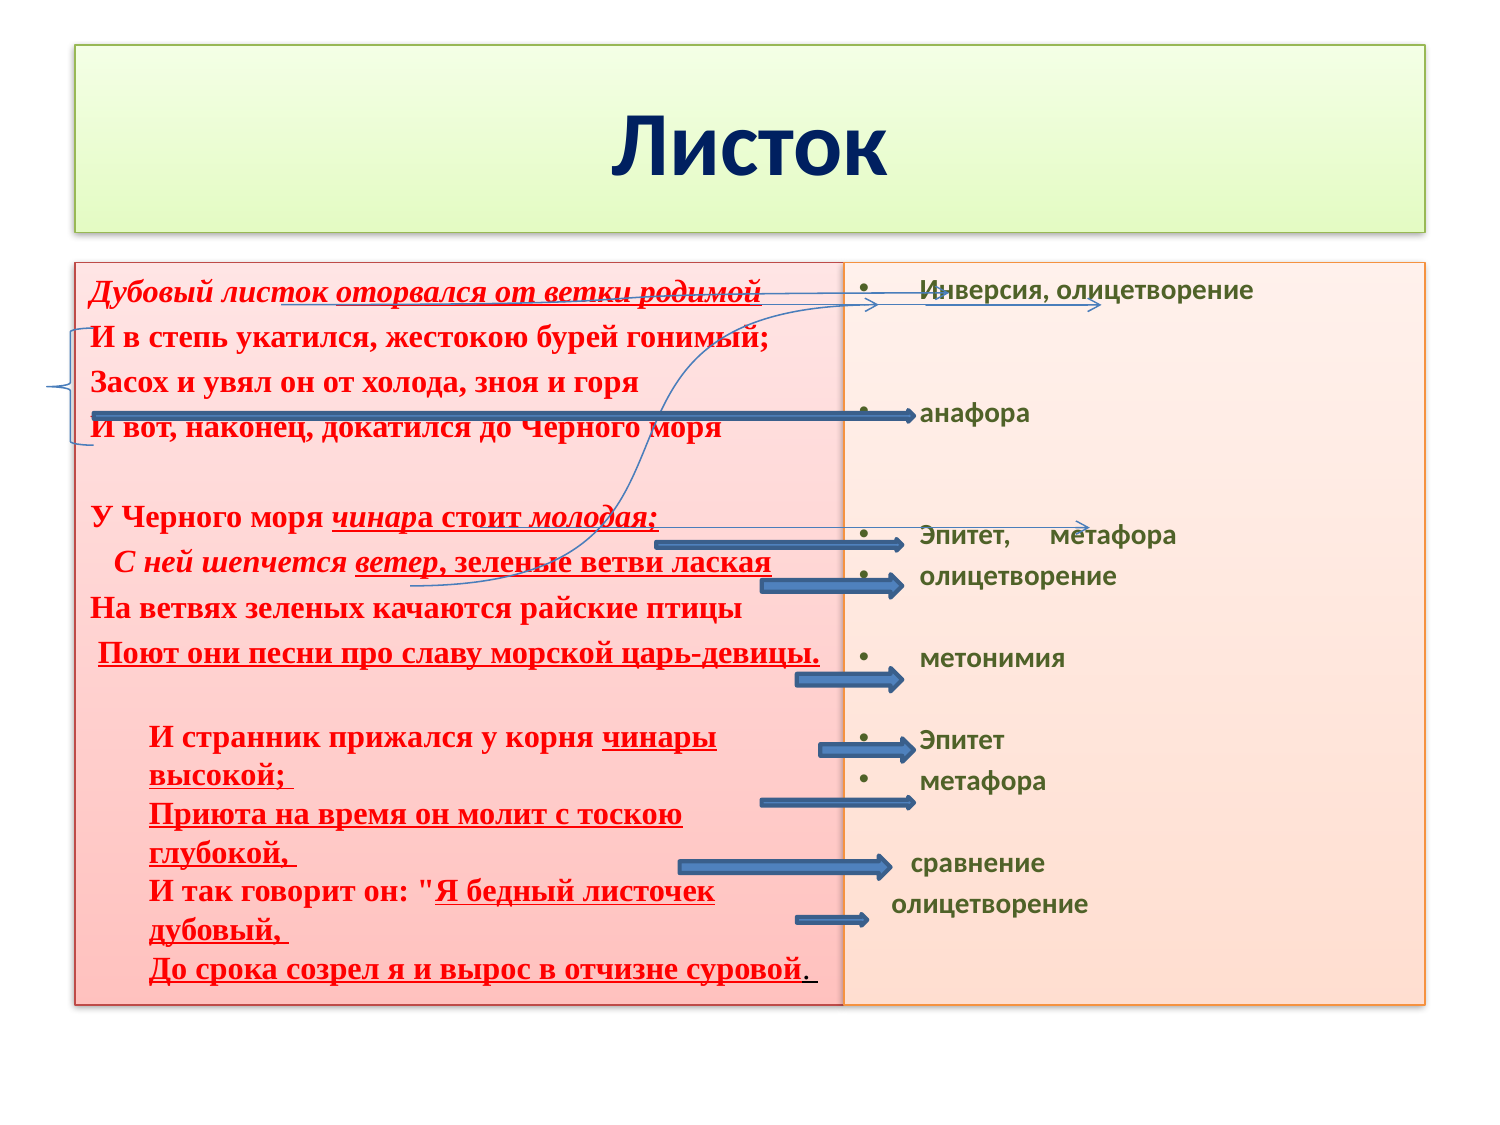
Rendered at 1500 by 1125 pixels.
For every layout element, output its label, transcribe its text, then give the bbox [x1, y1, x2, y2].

text_box [885, 537, 905, 553]
text_box [759, 794, 917, 811]
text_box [409, 313, 880, 587]
text_box [91, 410, 404, 421]
text_box [794, 666, 905, 694]
list Инверсия, олицетворение анафора Эпитет, метафора олицетворение метонимия Эпитет метафора сравнение олицетворение [843, 262, 1426, 1006]
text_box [280, 292, 950, 305]
text_box [818, 736, 917, 764]
title Листок [74, 44, 1426, 233]
list Дубовый листок оторвался от ветки родимой И в степь укатился, жестокою бурей гонимый; Засох и увял он от холода, зноя и горя И вот, наконец, докатился до Черного моря У Черного моря чинара стоит молодая; С ней шепчется ветер, зеленые ветви лаская На ветвях зеленых качаются райские птицы Поют они песни про славу морской царь-девицы. И странник прижался у корня чинары высокой; Приюта на время он молит с тоскою глубокой, И так говорит он: "Я бедный листочек дубовый, До срока созрел я и вырос в отчизне суровой. [74, 262, 841, 410]
text_box [885, 408, 917, 424]
text_box [794, 912, 870, 928]
text_box [880, 572, 905, 600]
list Дубовый листок оторвался от ветки родимой И в степь укатился, жестокою бурей гонимый; Засох и увял он от холода, зноя и горя И вот, наконец, докатился до Черного моря У Черного моря чинара стоит молодая; С ней шепчется ветер, зеленые ветви лаская На ветвях зеленых качаются райские птицы Поют они песни про славу морской царь-девицы. И странник прижался у корня чинары высокой; Приюта на время он молит с тоскою глубокой, И так говорит он: "Я бедный листочек дубовый, До срока созрел я и вырос в отчизне суровой. [74, 421, 838, 1006]
text_box [46, 327, 94, 446]
text_box [677, 853, 893, 881]
